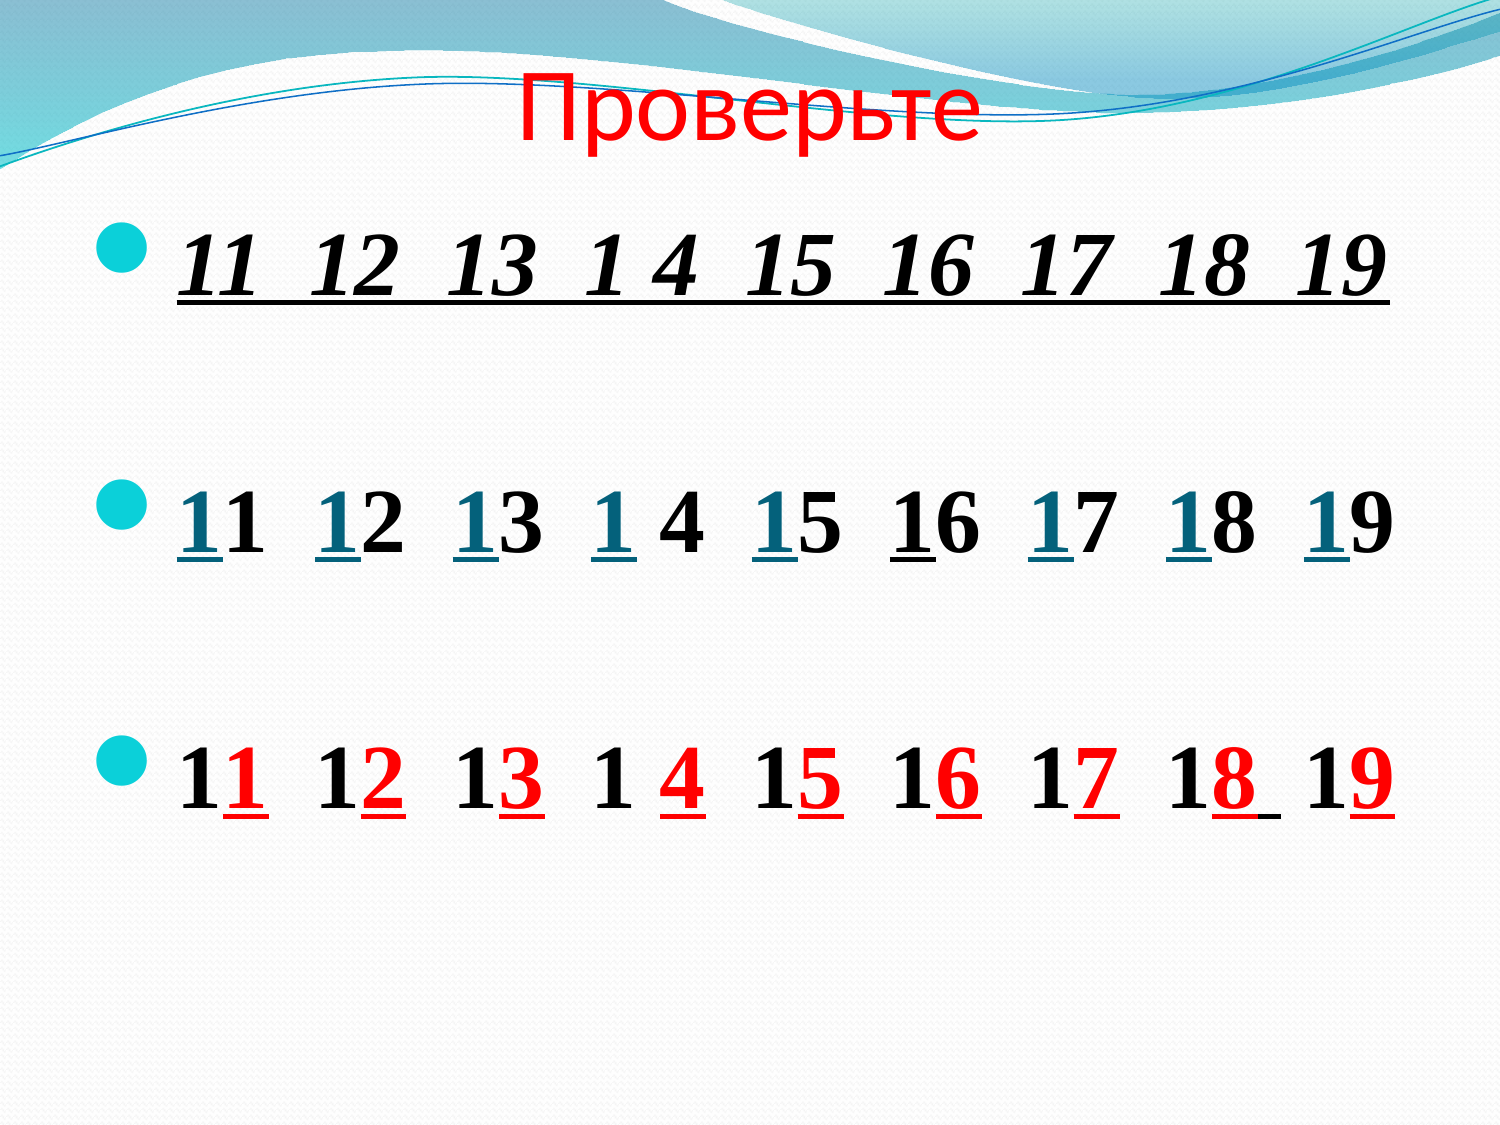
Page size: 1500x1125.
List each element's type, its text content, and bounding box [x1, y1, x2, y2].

title Проверьте [75, 0, 1425, 161]
list 11 12 13 1 4 15 16 17 18 19 11 12 13 1 4 15 16 17 18 19 11 12 13 1 4 15 16 17 18 19 [75, 196, 1425, 1038]
